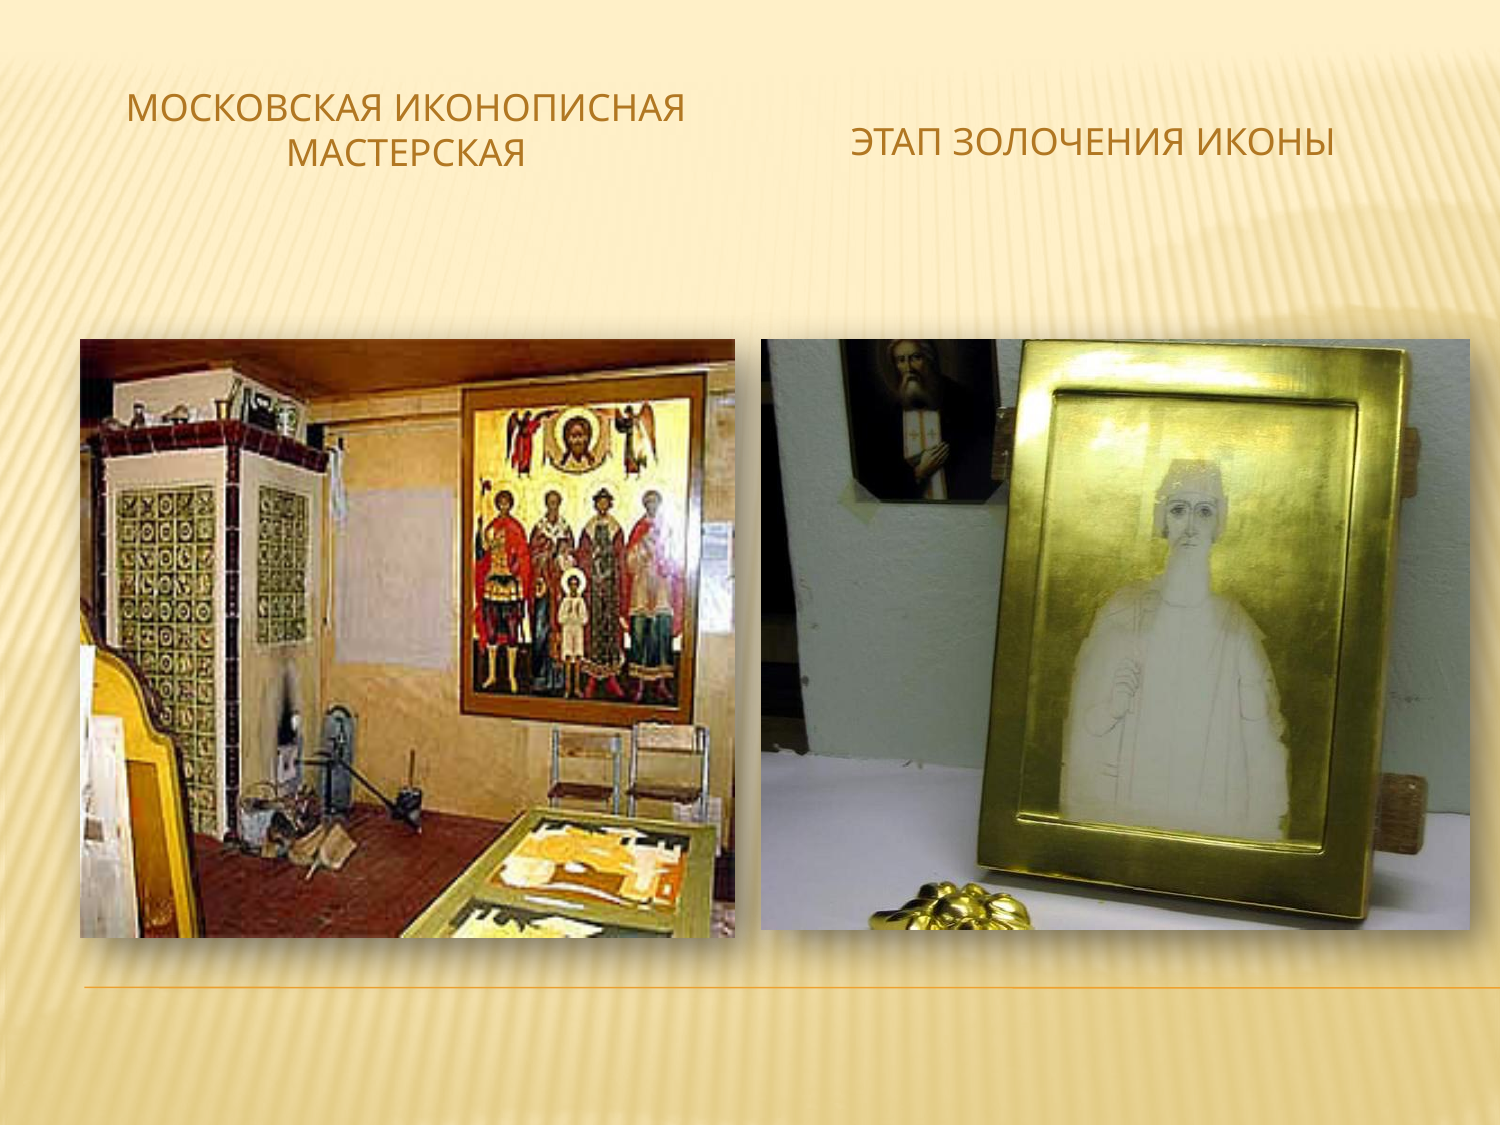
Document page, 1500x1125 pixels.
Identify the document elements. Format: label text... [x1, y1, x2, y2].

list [761, 339, 1471, 930]
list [80, 339, 735, 938]
list Этап золочения иконы [761, 70, 1425, 211]
list Московская иконописная мастерская [75, 46, 738, 211]
